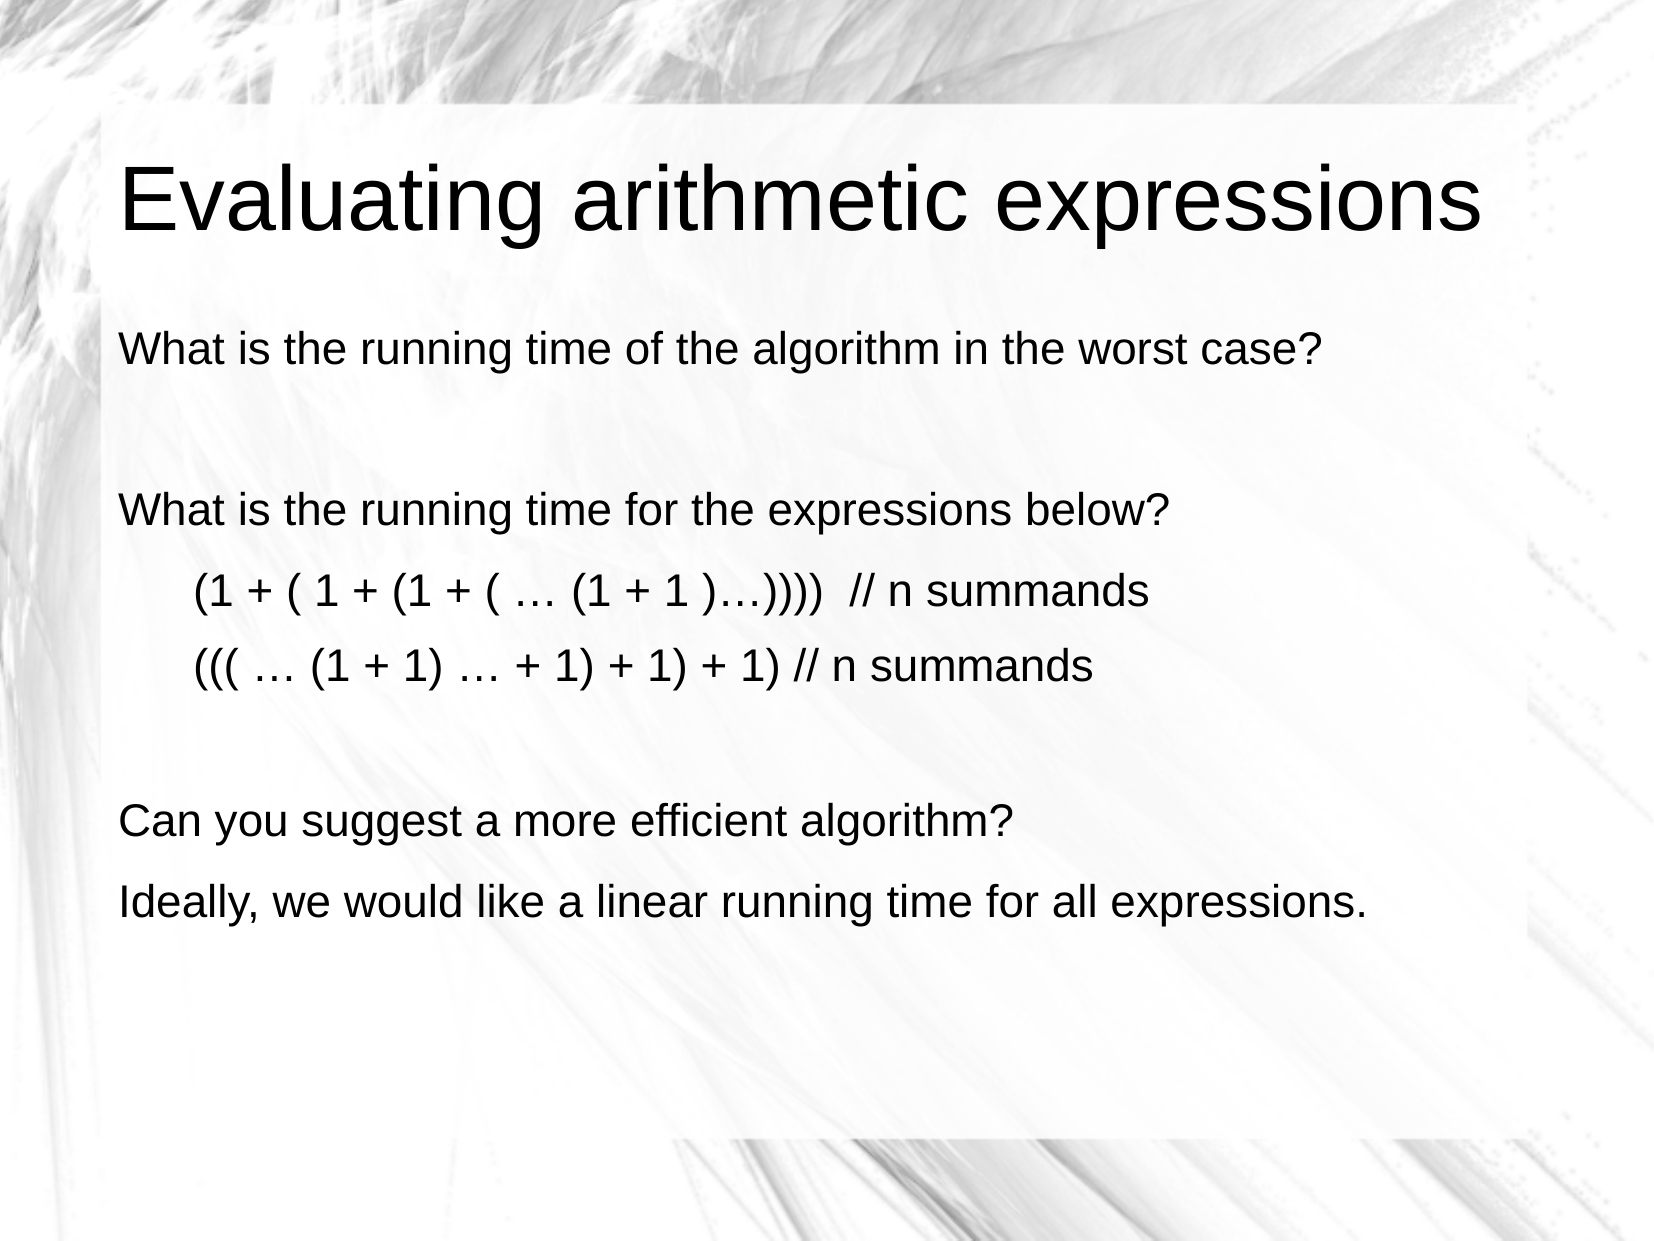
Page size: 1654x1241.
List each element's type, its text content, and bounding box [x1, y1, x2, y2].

title Evaluating arithmetic expressions [118, 93, 1506, 299]
list What is the running time of the algorithm in the worst case? What is the running time for the expressions below? (1 + ( 1 + (1 + ( … (1 + 1 )…)))) // n summands ((( … (1 + 1) … + 1) + 1) + 1) // n summands Can you suggest a more efficient algorithm? Ideally, we would like a linear running time for all expressions. [118, 319, 1571, 1109]
picture [0, 0, 1654, 1241]
